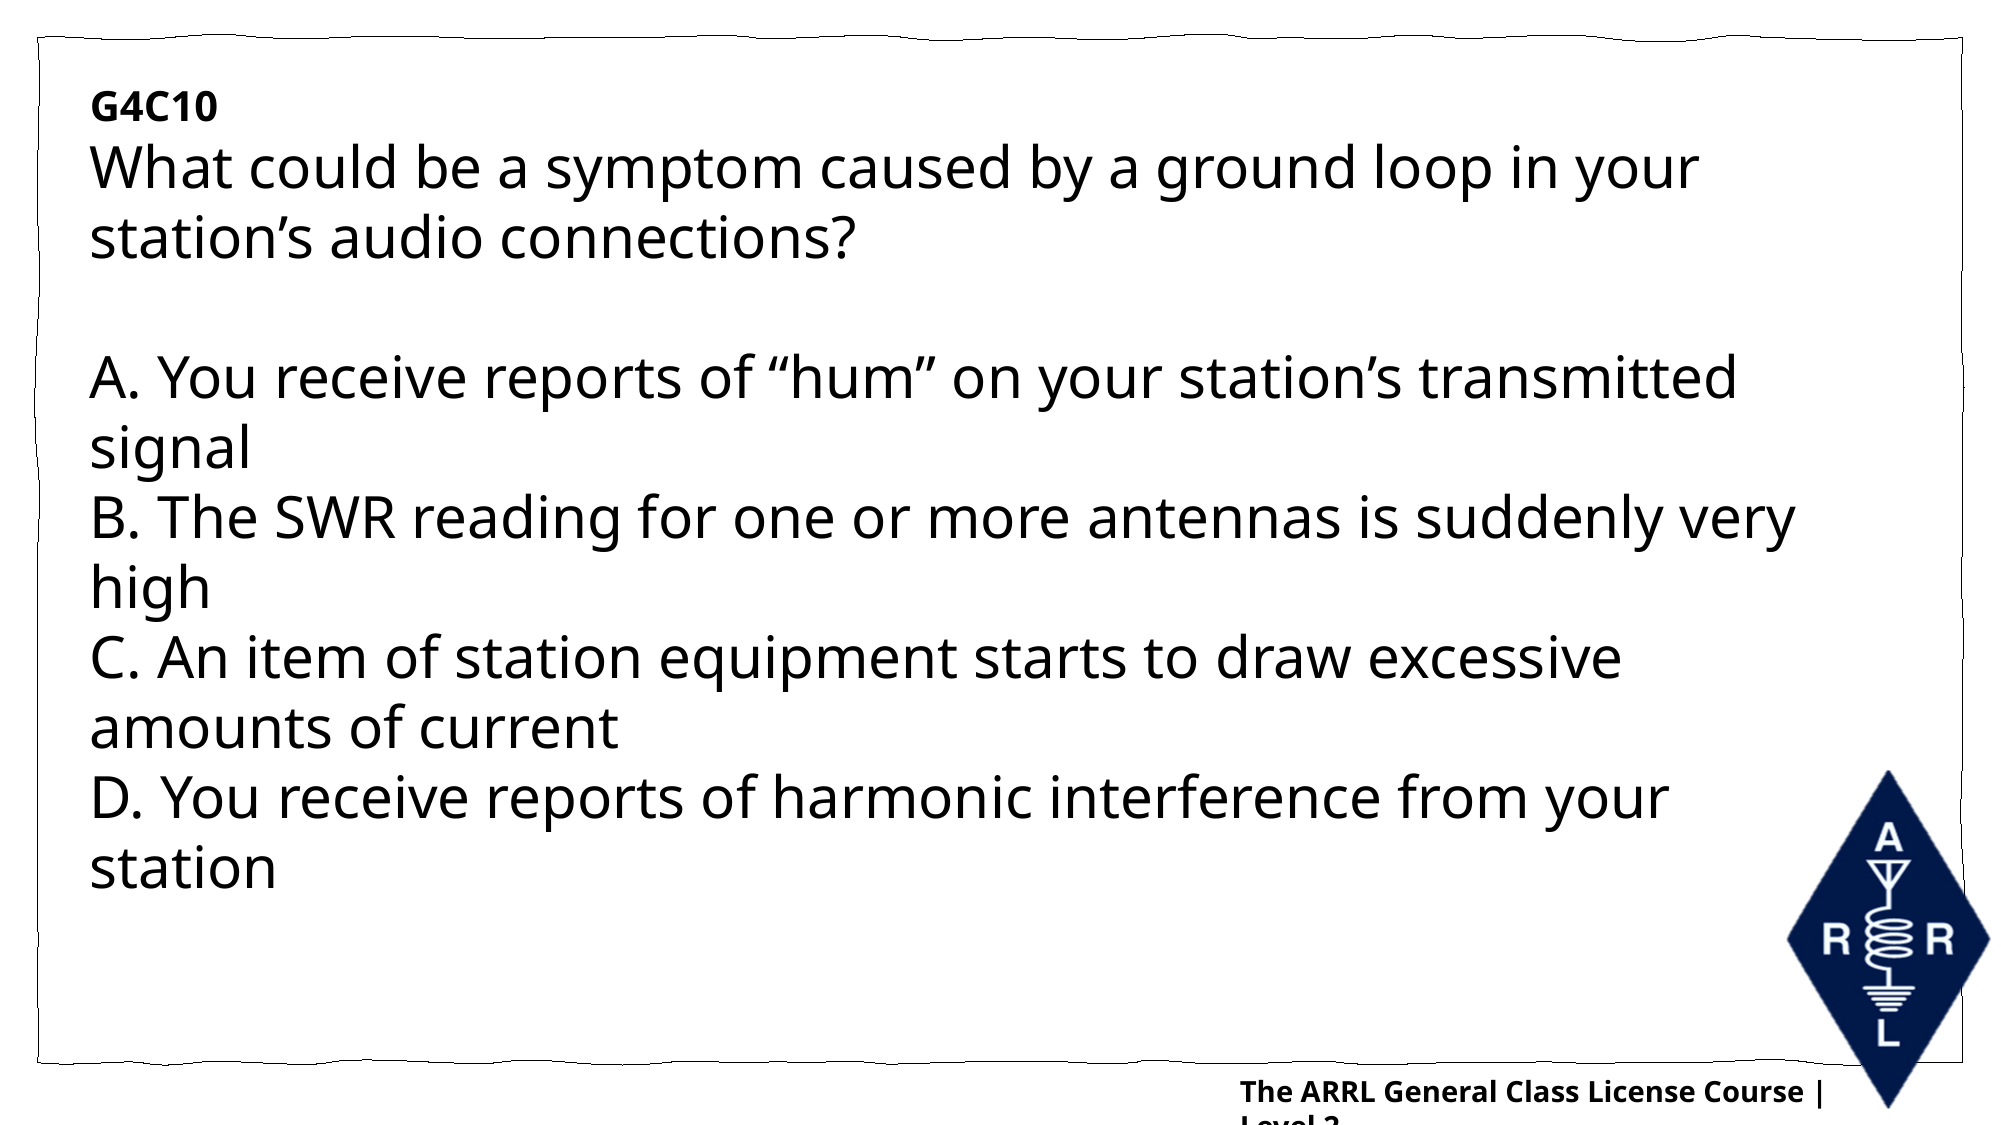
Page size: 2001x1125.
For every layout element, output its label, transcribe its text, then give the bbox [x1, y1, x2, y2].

text_box G4C10 What could be a symptom caused by a ground loop in your station’s audio connections? A. You receive reports of “hum” on your station’s transmitted signal B. The SWR reading for one or more antennas is suddenly very high C. An item of station equipment starts to draw excessive amounts of current D. You receive reports of harmonic interference from your station [75, 72, 1850, 908]
picture [1773, 752, 1999, 1125]
